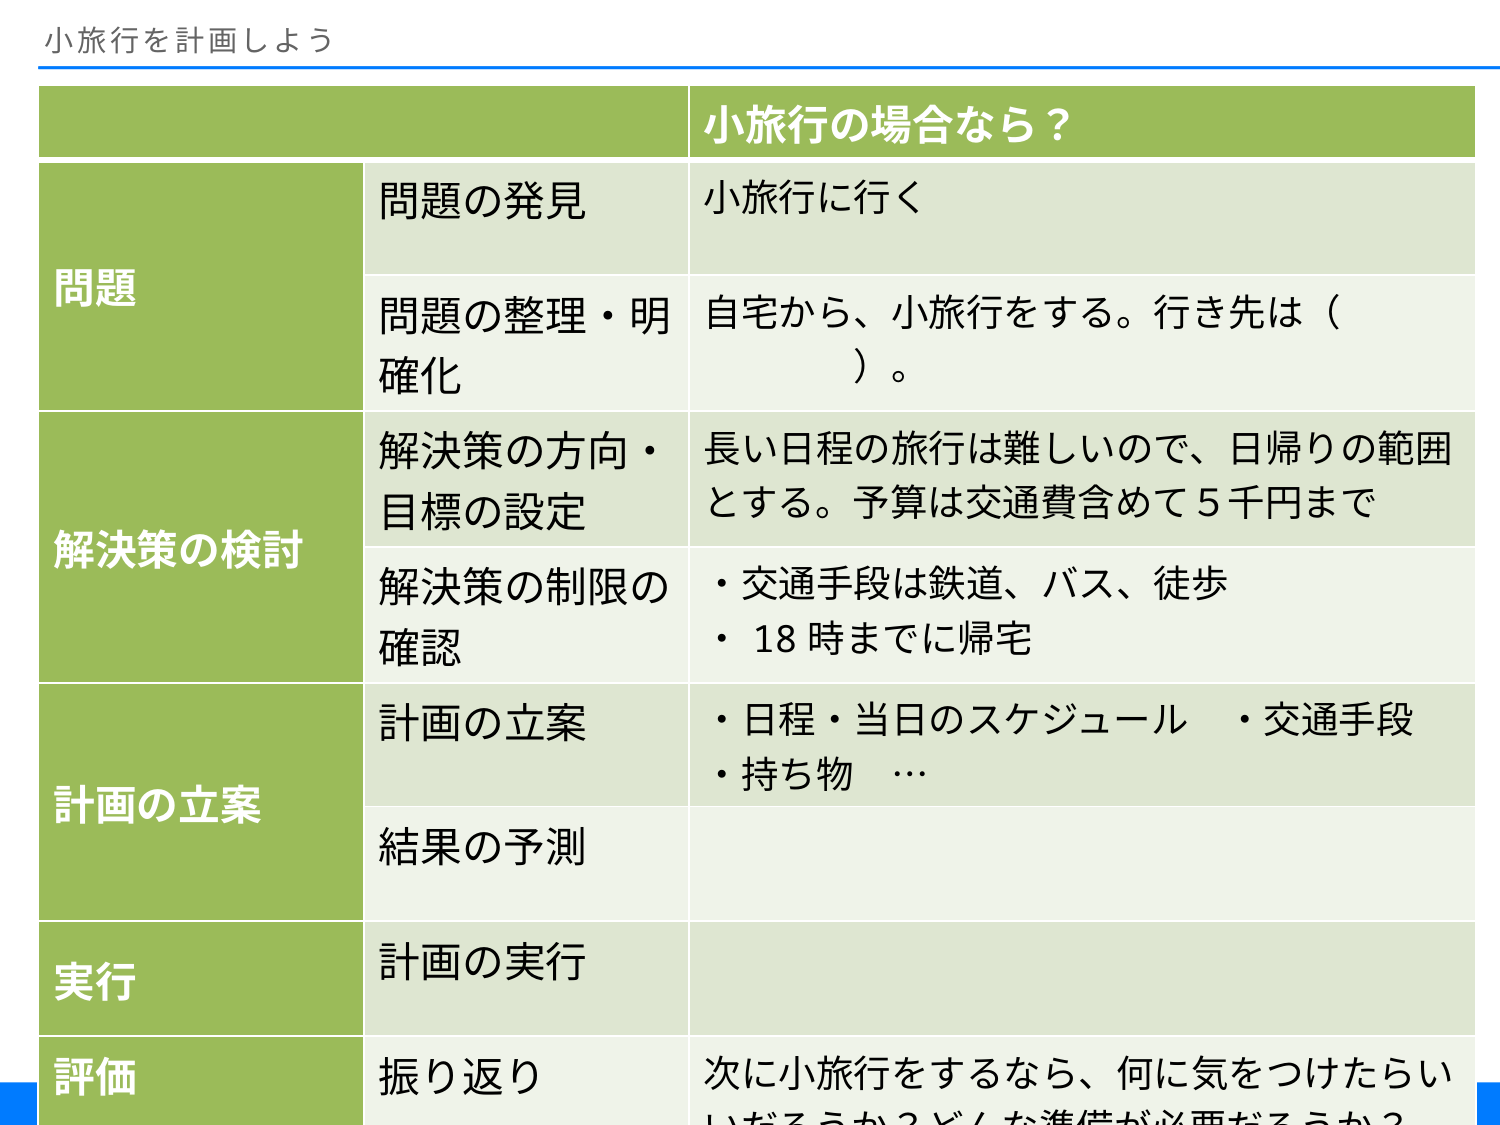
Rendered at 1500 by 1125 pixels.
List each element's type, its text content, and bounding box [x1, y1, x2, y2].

table_cell 問題の整理・明確化 [365, 276, 688, 410]
table_cell 解決策の検討 [39, 412, 363, 682]
table_cell 解決策の方向・目標の設定 [365, 412, 688, 546]
table_cell 問題の発見 [365, 163, 688, 274]
table_cell 振り返り [365, 1037, 688, 1125]
table_header [39, 86, 688, 157]
table_cell 結果の予測 [365, 807, 688, 920]
table_header 小旅行の場合なら？ [690, 86, 1475, 157]
table_cell ・交通手段は鉄道、バス、徒歩 ・18時までに帰宅 [690, 548, 1475, 682]
table_cell 次に小旅行をするなら、何に気をつけたらいいだろうか？どんな準備が必要だろうか？ [690, 1037, 1475, 1125]
table_cell ・日程・当日のスケジュール ・交通手段 ・持ち物 … [690, 684, 1475, 806]
table_cell 計画の実行 [365, 922, 688, 1035]
table_cell 実行 [39, 922, 363, 1035]
table_cell 問題 [39, 163, 363, 410]
table_cell [690, 807, 1475, 920]
table_cell 計画の立案 [39, 684, 363, 920]
table_cell [690, 922, 1475, 1035]
table_cell 自宅から、小旅行をする。行き先は（ ）。 [690, 276, 1475, 410]
table_cell 解決策の制限の確認 [365, 548, 688, 682]
table_cell 計画の立案 [365, 684, 688, 806]
title 小旅行を計画しよう [29, 7, 1223, 72]
table_cell 長い日程の旅行は難しいので、日帰りの範囲とする。予算は交通費含めて５千円まで [690, 412, 1475, 546]
table_cell 評価 [39, 1037, 363, 1125]
table_cell 小旅行に行く [690, 163, 1475, 274]
